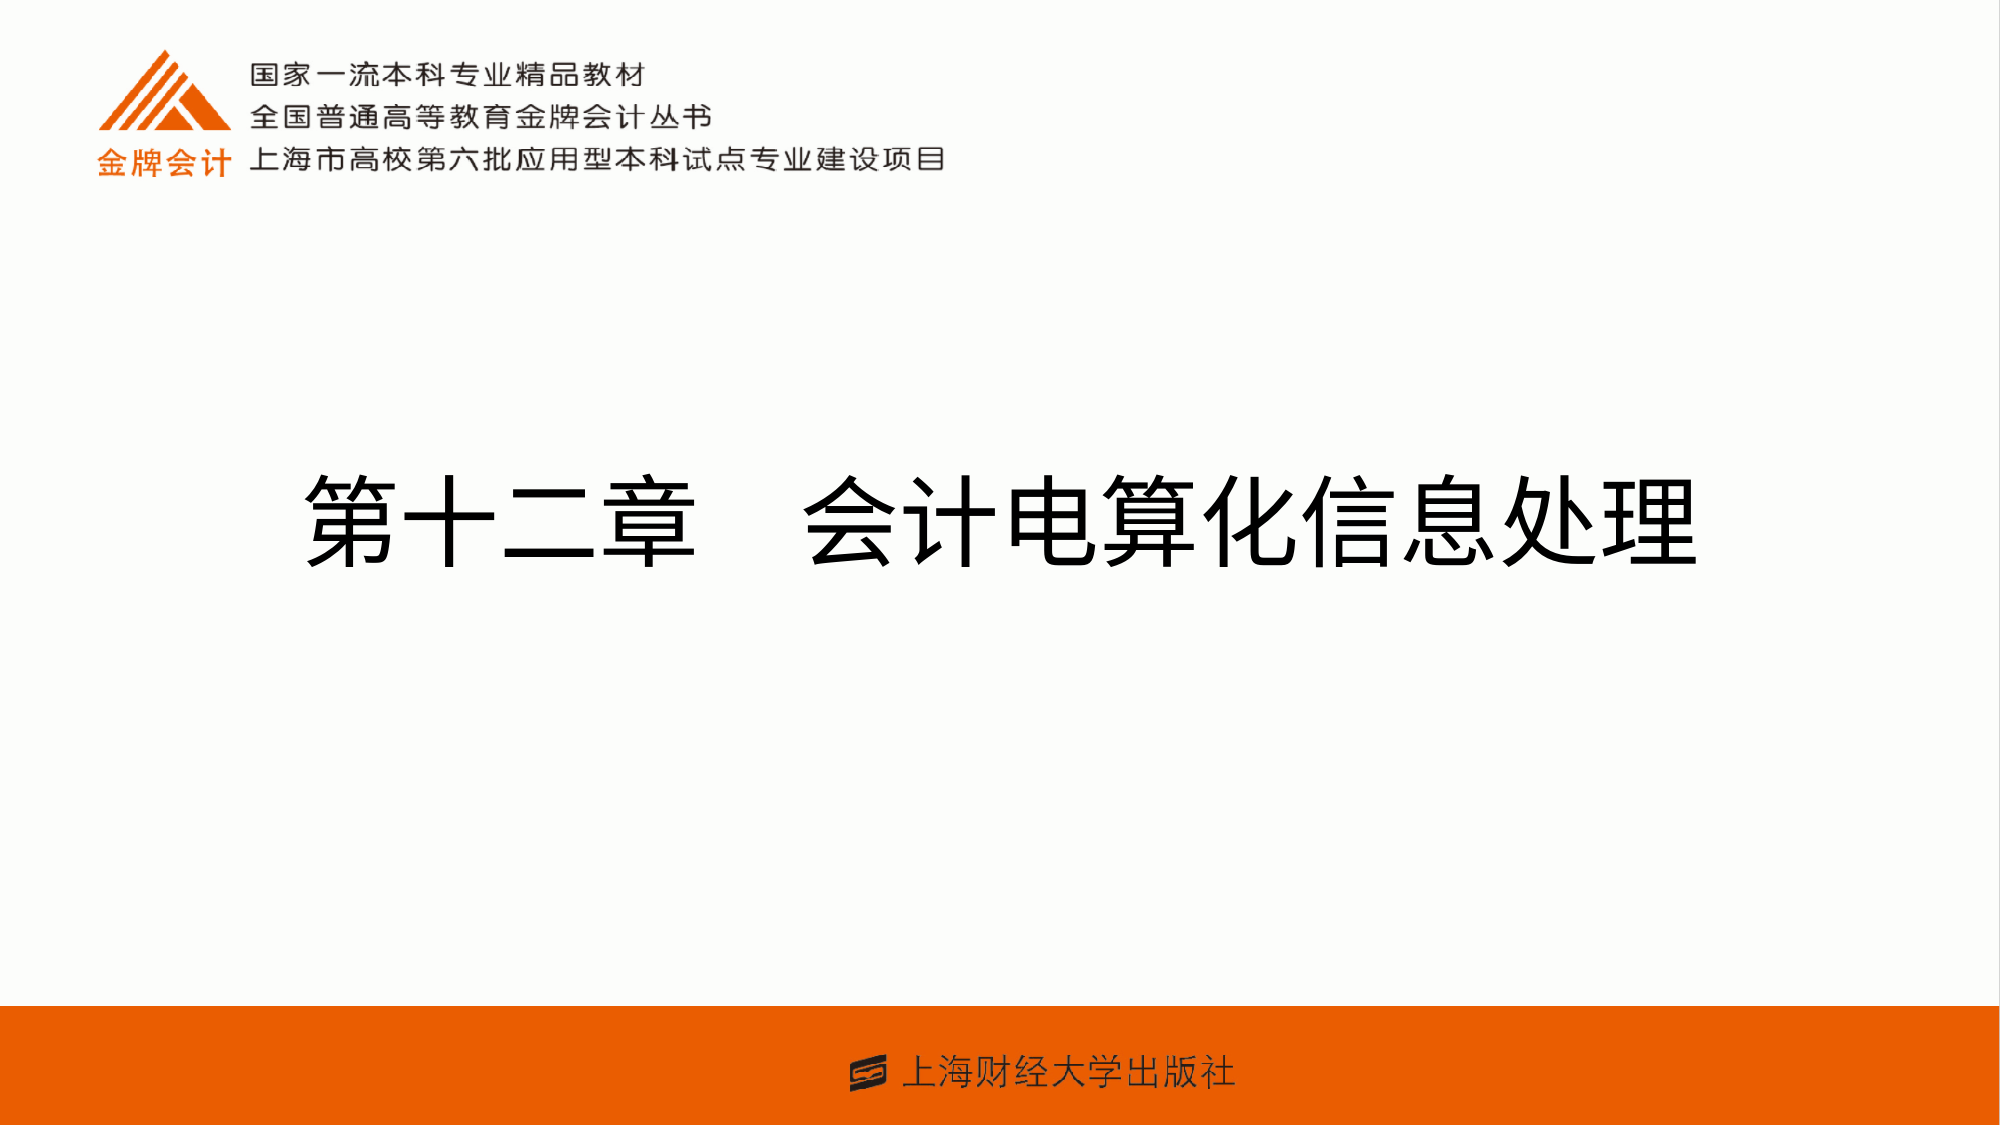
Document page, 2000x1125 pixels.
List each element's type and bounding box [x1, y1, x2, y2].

list [0, 0, 2000, 1125]
